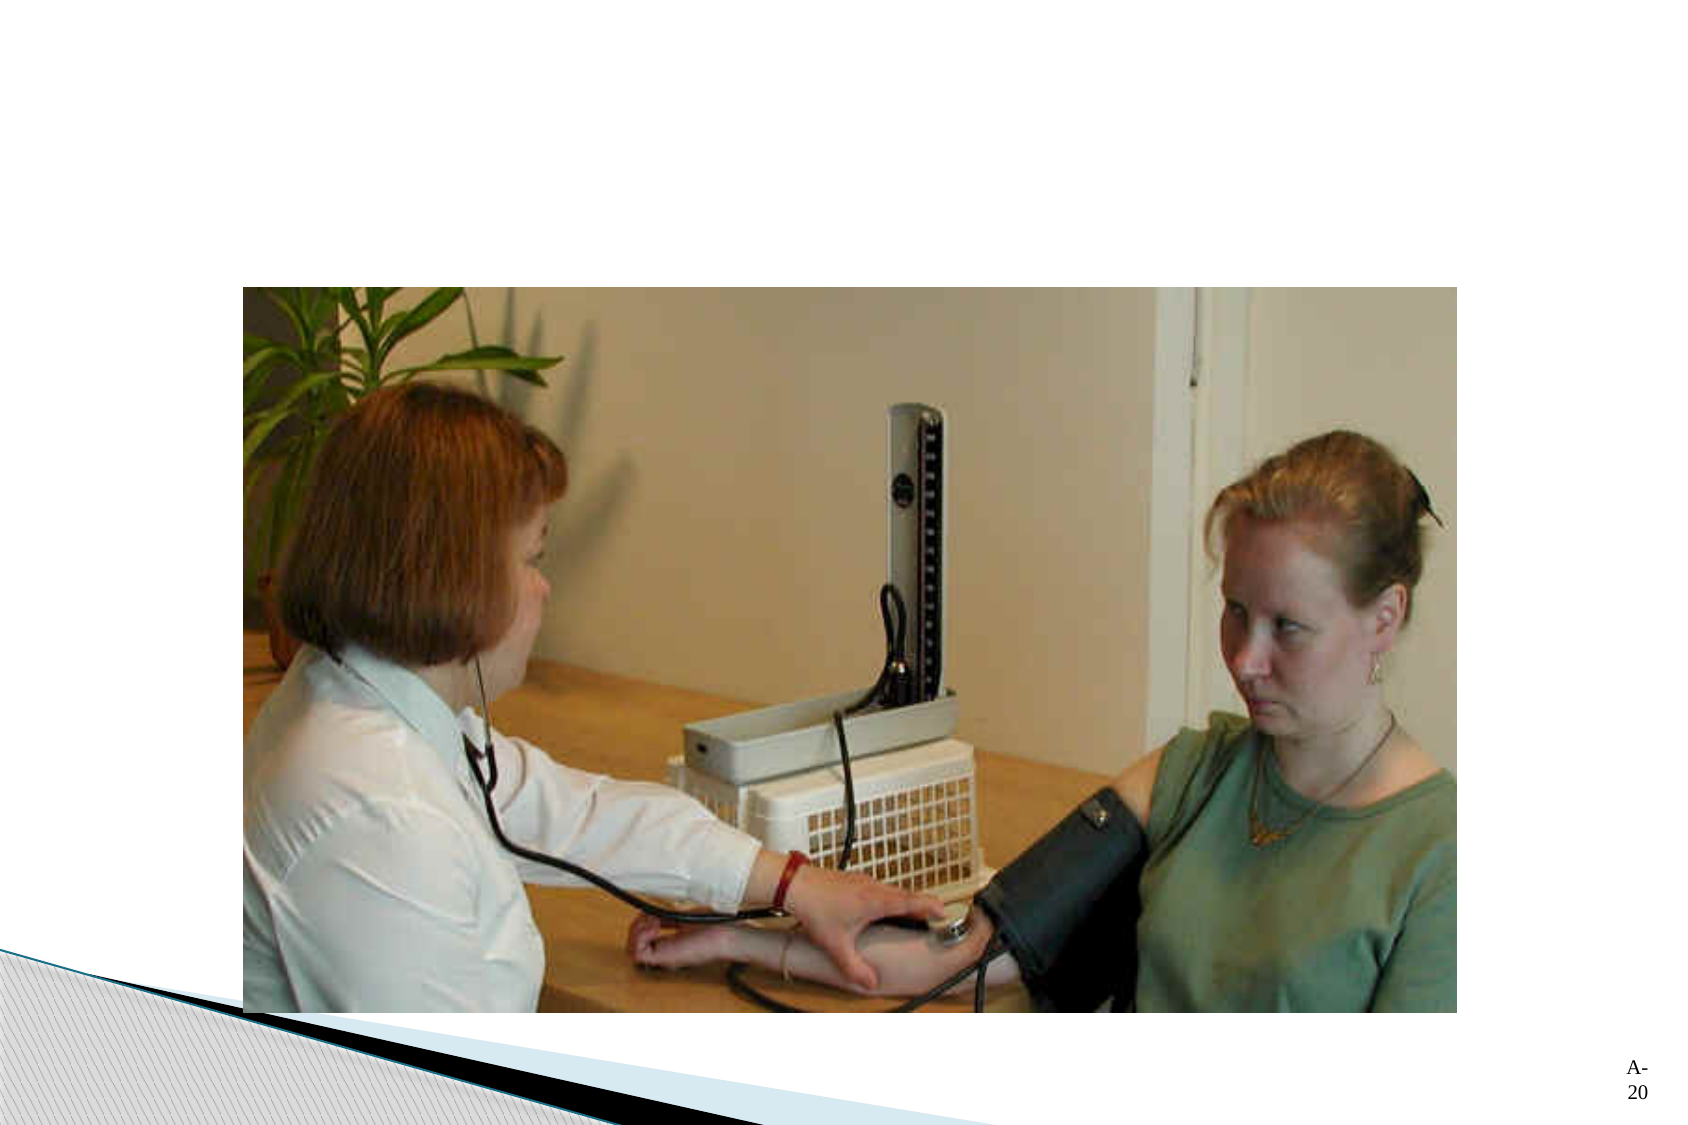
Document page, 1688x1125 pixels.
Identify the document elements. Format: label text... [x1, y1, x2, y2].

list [243, 287, 1457, 1013]
slide_number A-20 [1595, 1051, 1664, 1112]
